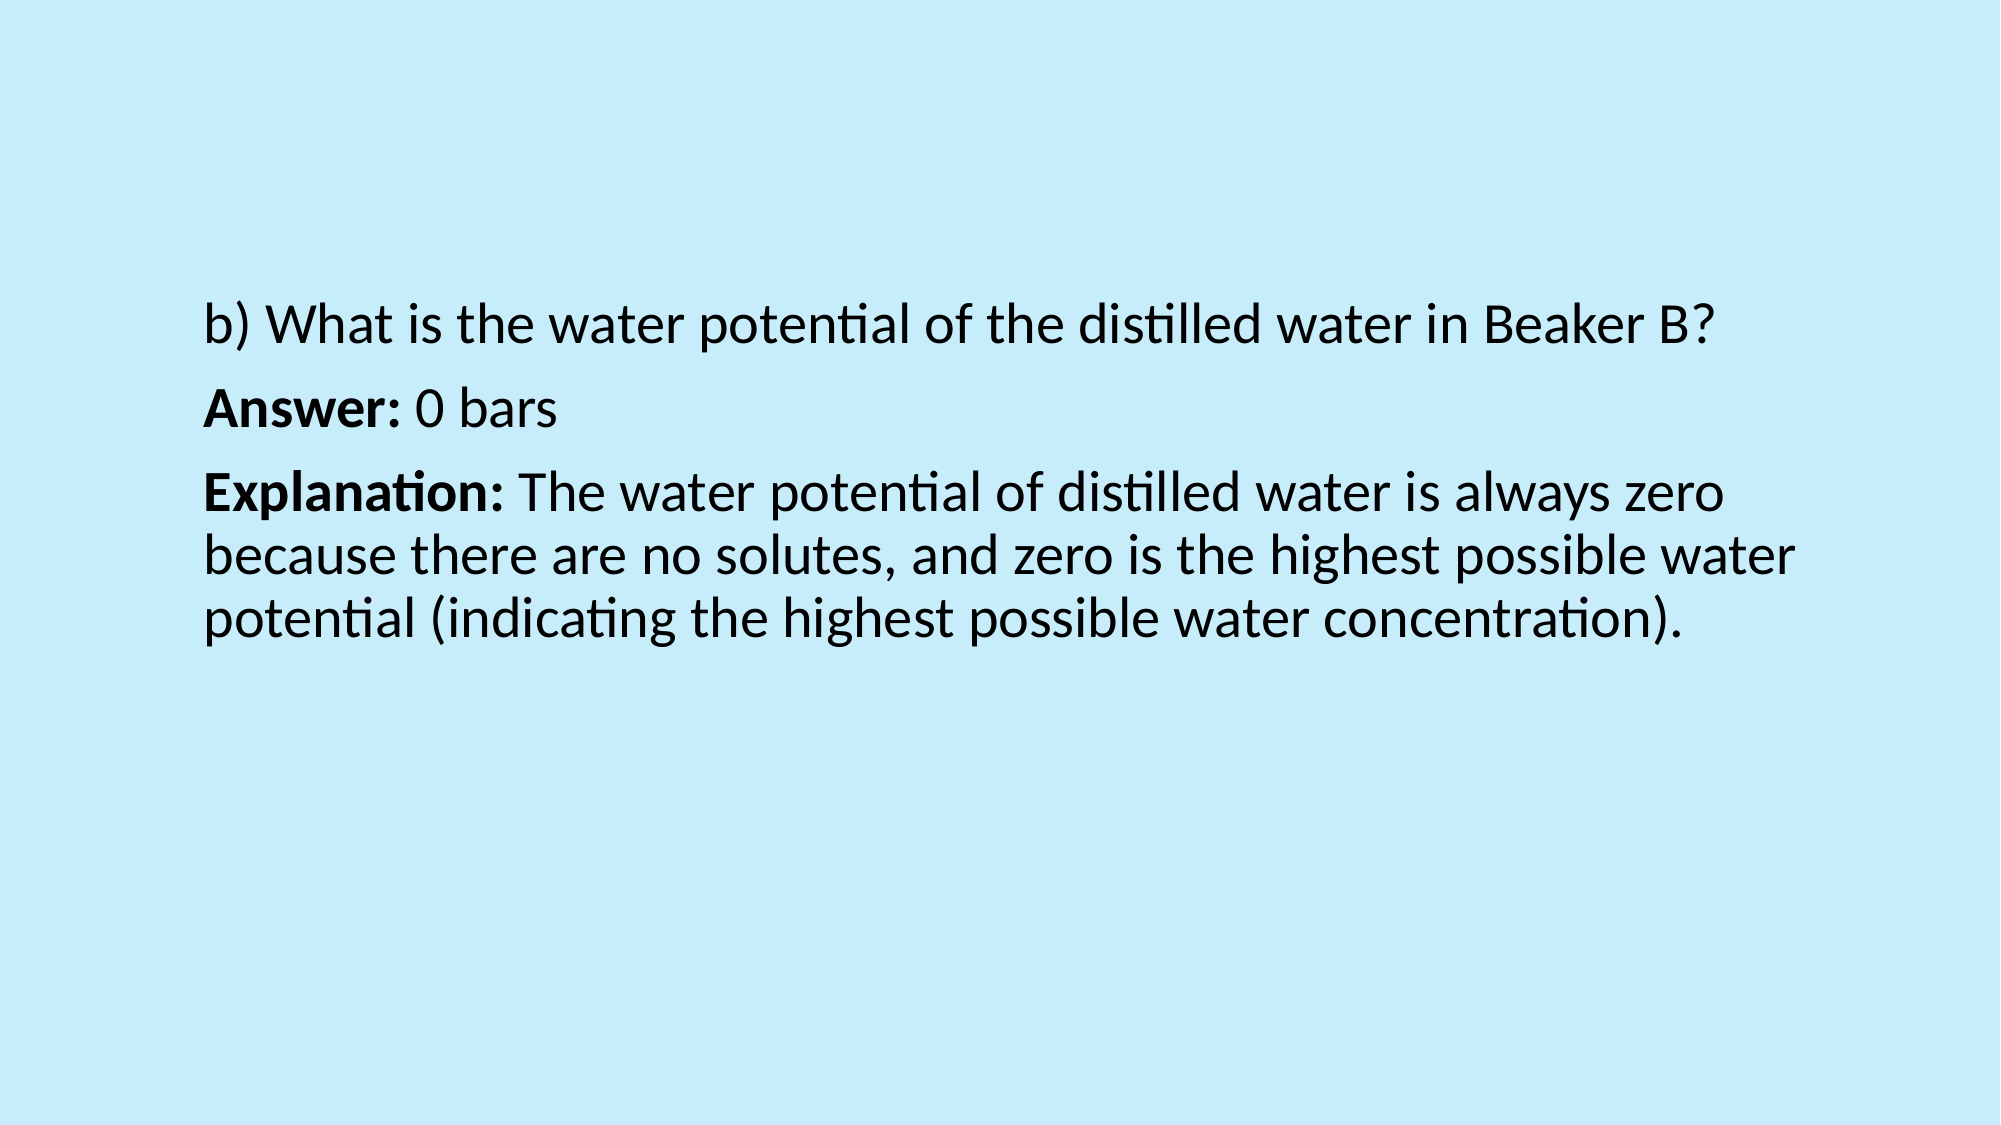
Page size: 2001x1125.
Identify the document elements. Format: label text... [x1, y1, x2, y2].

list b) What is the water potential of the distilled water in Beaker B? Answer: 0 bars Explanation: The water potential of distilled water is always zero because there are no solutes, and zero is the highest possible water potential (indicating the highest possible water concentration). [188, 285, 1914, 973]
